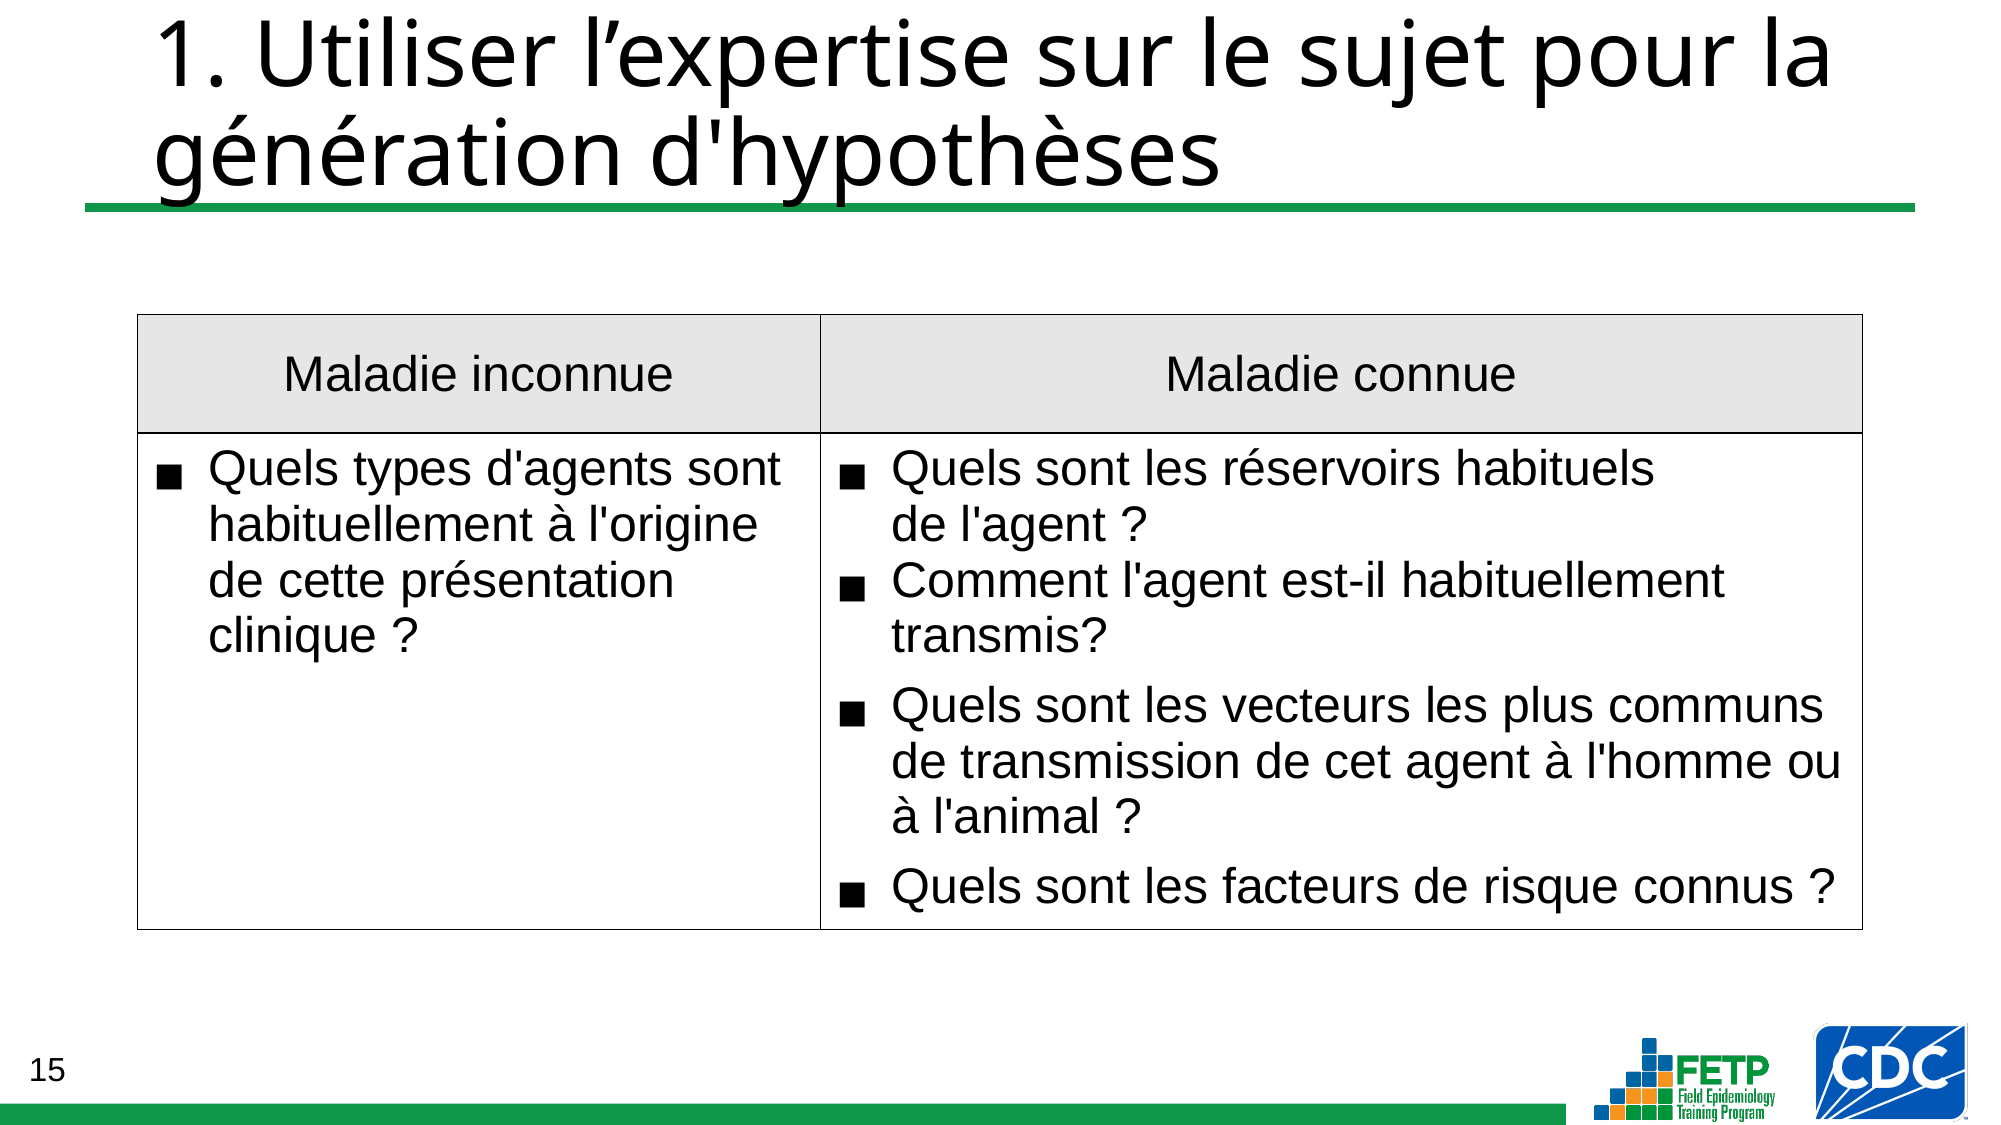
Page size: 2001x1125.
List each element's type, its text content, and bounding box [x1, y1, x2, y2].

table_header Maladie inconnue [138, 315, 820, 432]
table_header Maladie connue [821, 315, 1862, 432]
picture [1813, 1023, 1968, 1122]
table_cell Quels sont les réservoirs habituels de l'agent ? Comment l'agent est-il habituellement transmis? Quels sont les vecteurs les plus communs de transmission de cet agent à l'homme ou à l'animal ? Quels sont les facteurs de risque connus ? [821, 434, 1862, 929]
table_cell Quels types d'agents sont habituellement à l'origine de cette présentation clinique ? [138, 434, 820, 929]
picture [1594, 1038, 1775, 1122]
title 1. Utiliser l’expertise sur le sujet pour la génération d'hypothèses [137, 0, 1863, 207]
